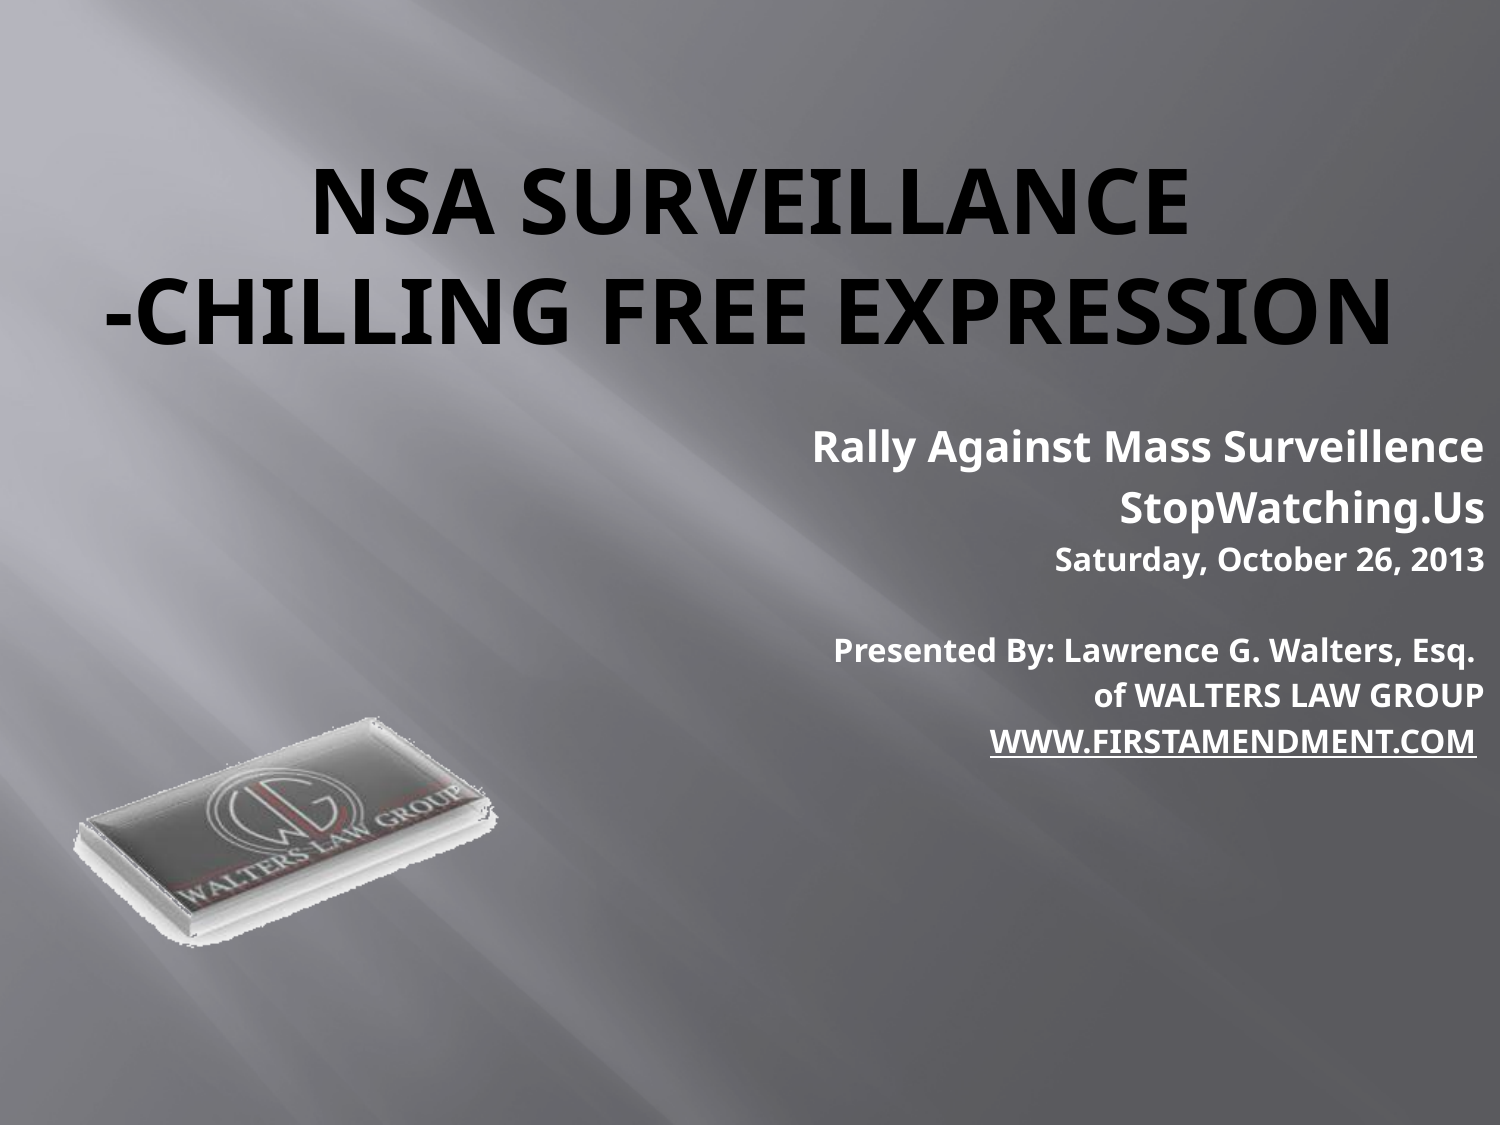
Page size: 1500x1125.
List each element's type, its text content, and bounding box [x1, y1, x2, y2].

title NSA Surveillance -chilling free expression [87, 62, 1438, 363]
picture [49, 712, 518, 963]
subtitle Rally Against Mass Surveillence StopWatching.Us Saturday, October 26, 2013 Presented By: Lawrence G. Walters, Esq. of Walters Law Group www.FirstAmendment.com [450, 412, 1500, 779]
